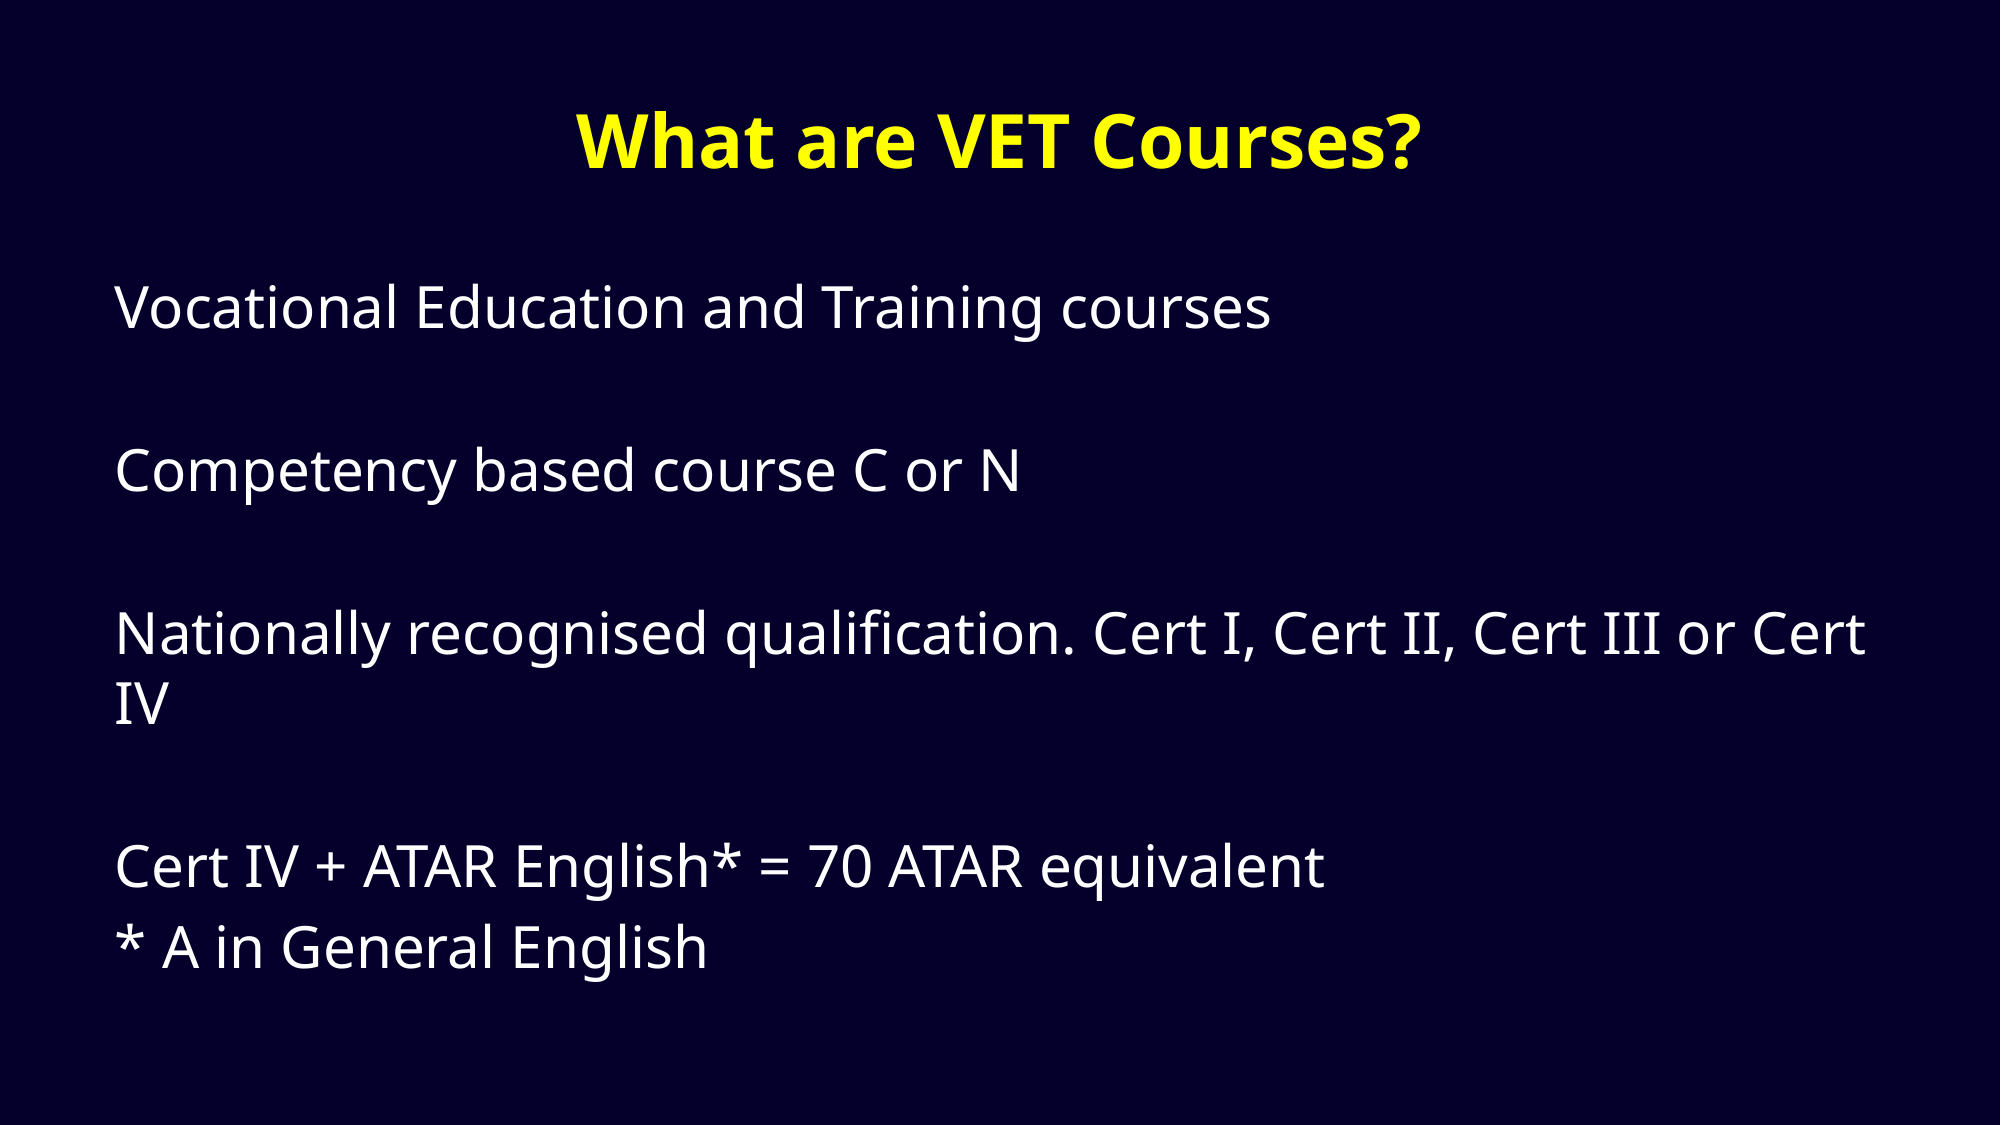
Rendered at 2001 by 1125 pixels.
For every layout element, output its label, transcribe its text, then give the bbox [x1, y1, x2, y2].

title What are VET Courses? [99, 45, 1900, 233]
list Vocational Education and Training courses Competency based course C or N Nationally recognised qualification. Cert I, Cert II, Cert III or Cert IV Cert IV + ATAR English* = 70 ATAR equivalent * A in General English [99, 262, 1900, 1005]
